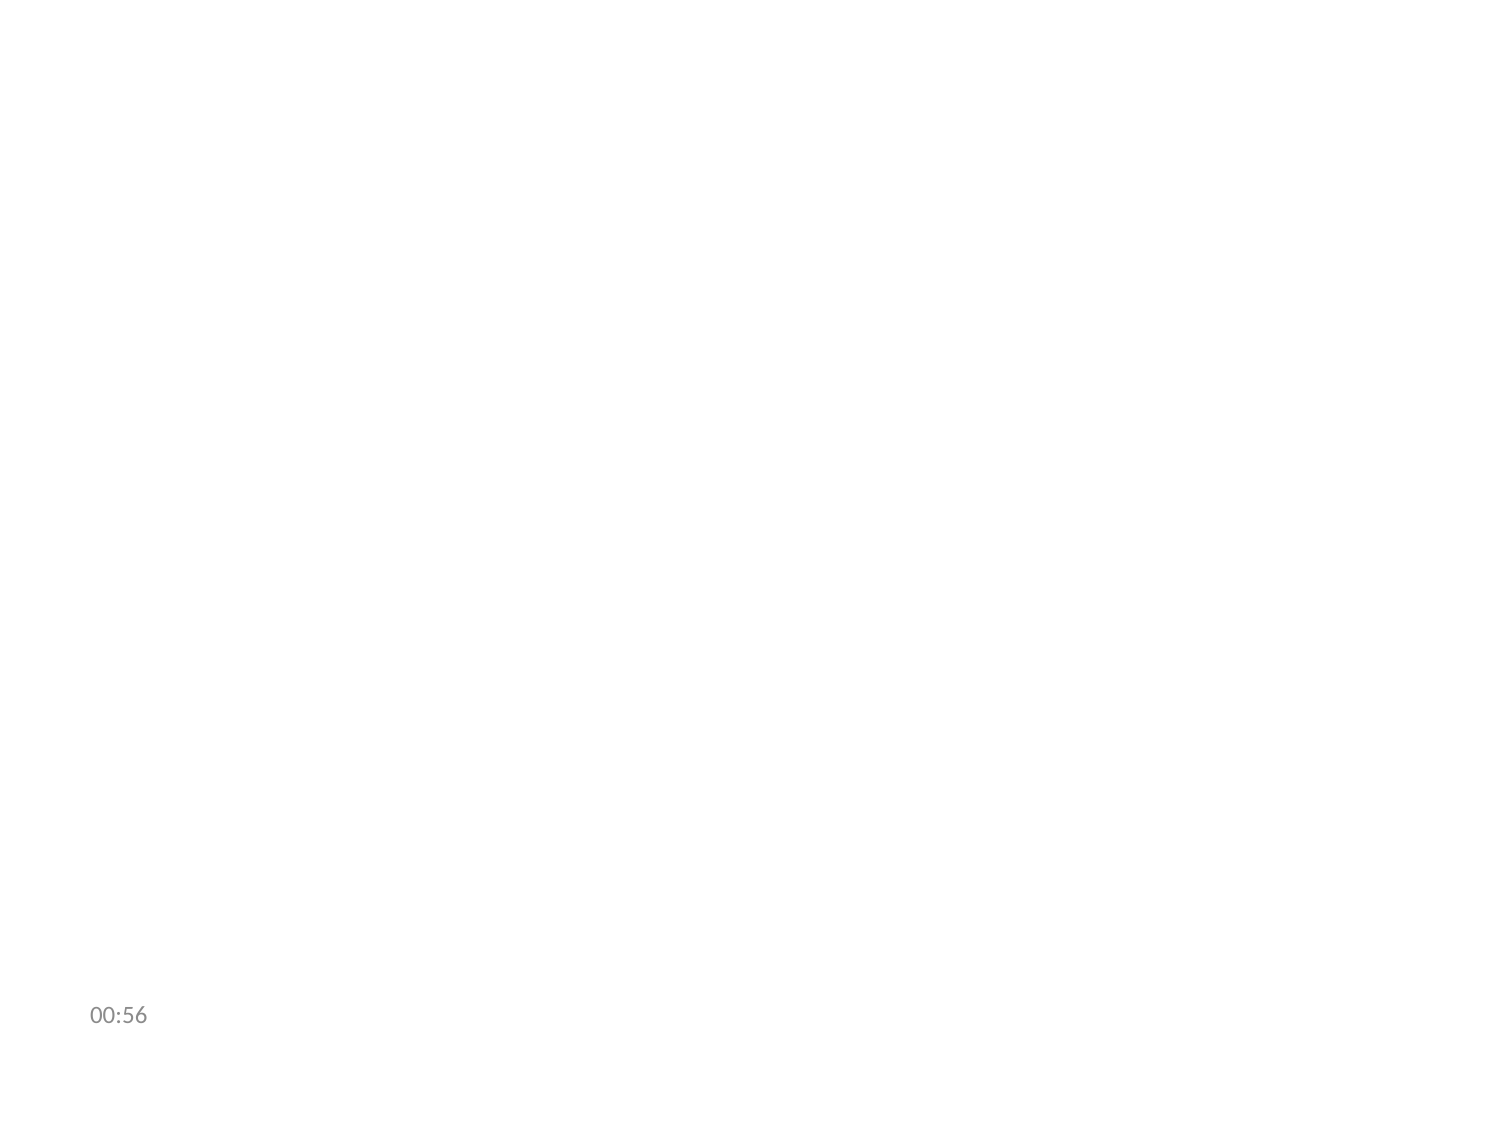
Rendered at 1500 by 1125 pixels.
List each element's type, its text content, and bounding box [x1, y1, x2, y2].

text_box 15:35 [75, 983, 425, 1044]
